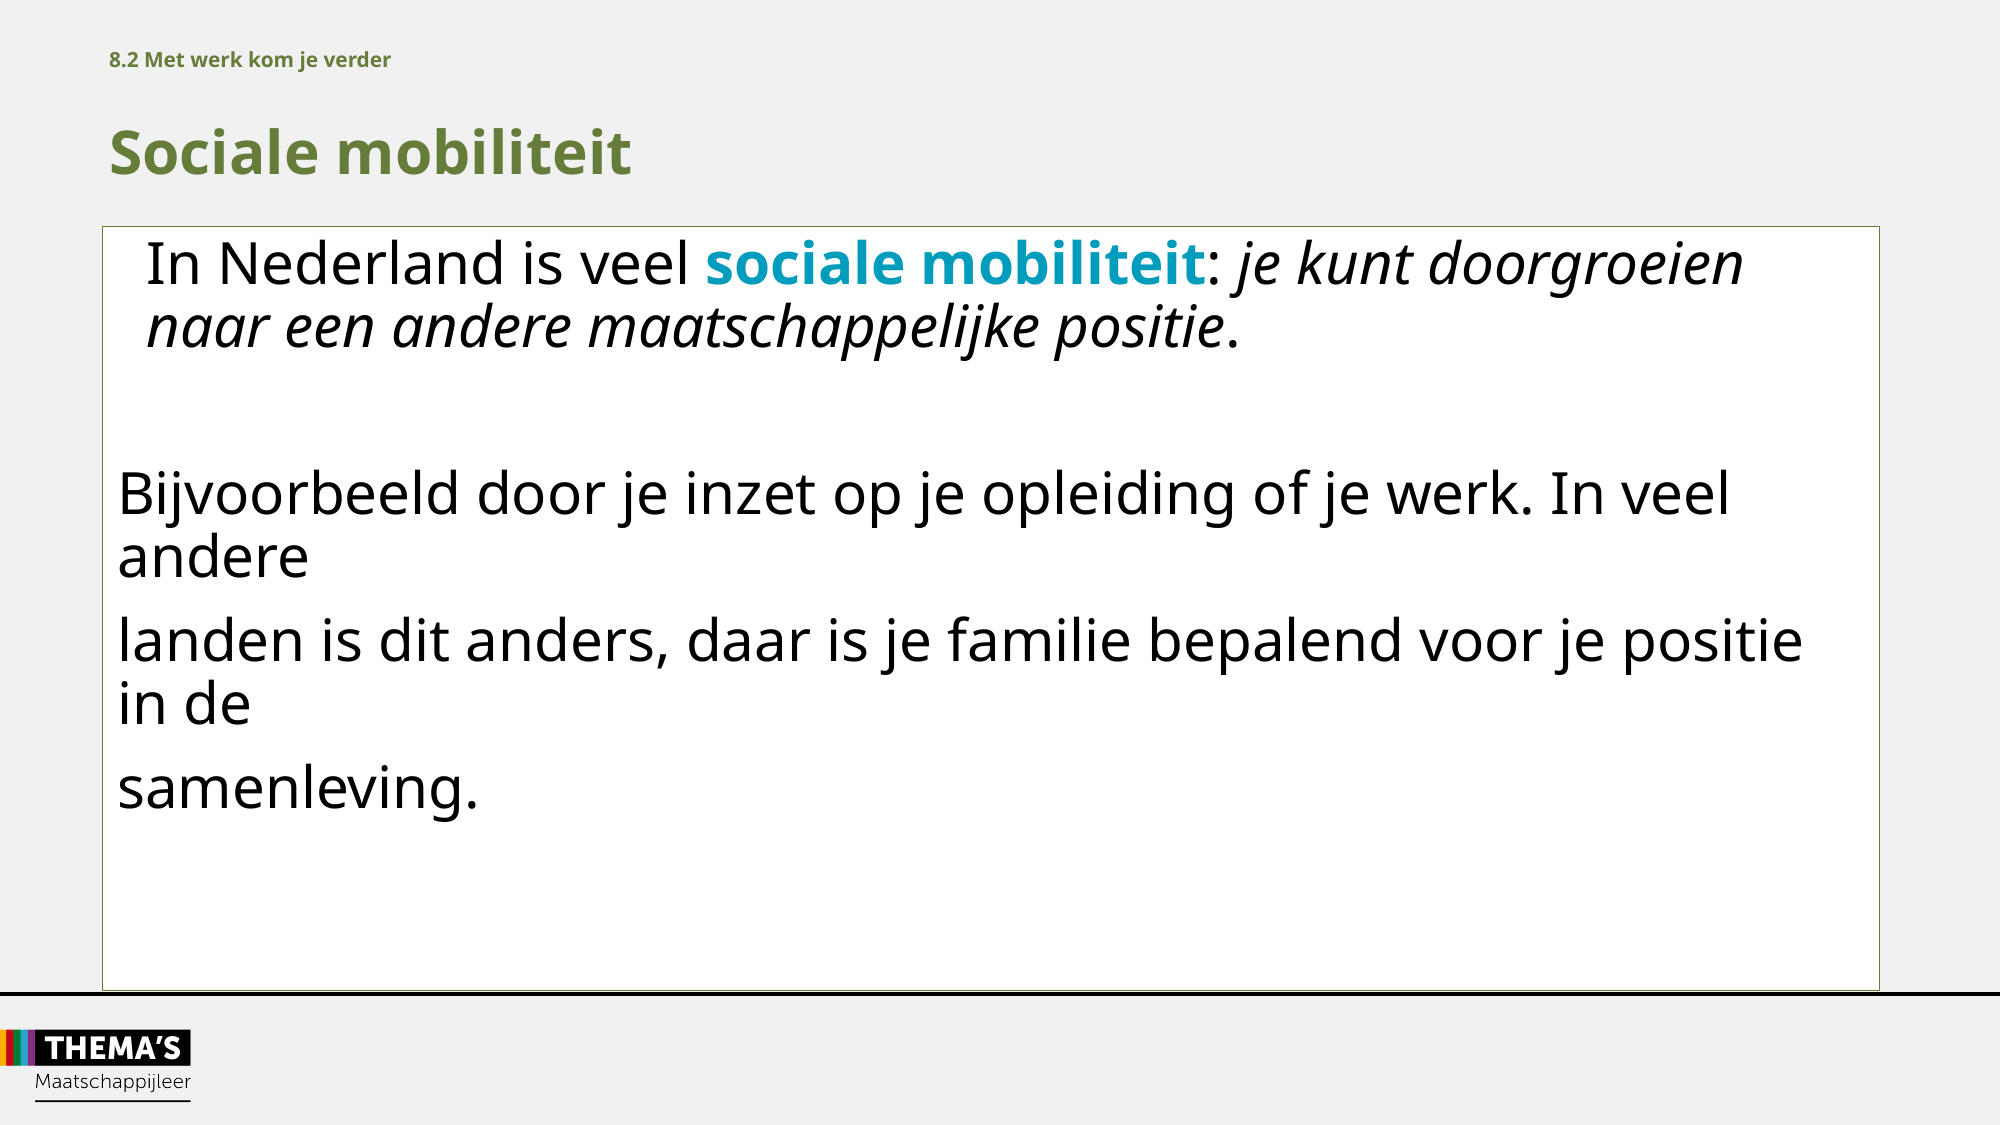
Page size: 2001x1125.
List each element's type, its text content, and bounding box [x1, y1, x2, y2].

picture [0, 993, 203, 1125]
list Sociale mobiliteit [94, 114, 1879, 205]
list 8.2 Met werk kom je verder [94, 33, 941, 88]
list In Nederland is veel sociale mobiliteit: je kunt doorgroeien naar een andere maatschappelijke positie. Bijvoorbeeld door je inzet op je opleiding of je werk. In veel andere landen is dit anders, daar is je familie bepalend voor je positie in de samenleving. [102, 226, 1880, 991]
